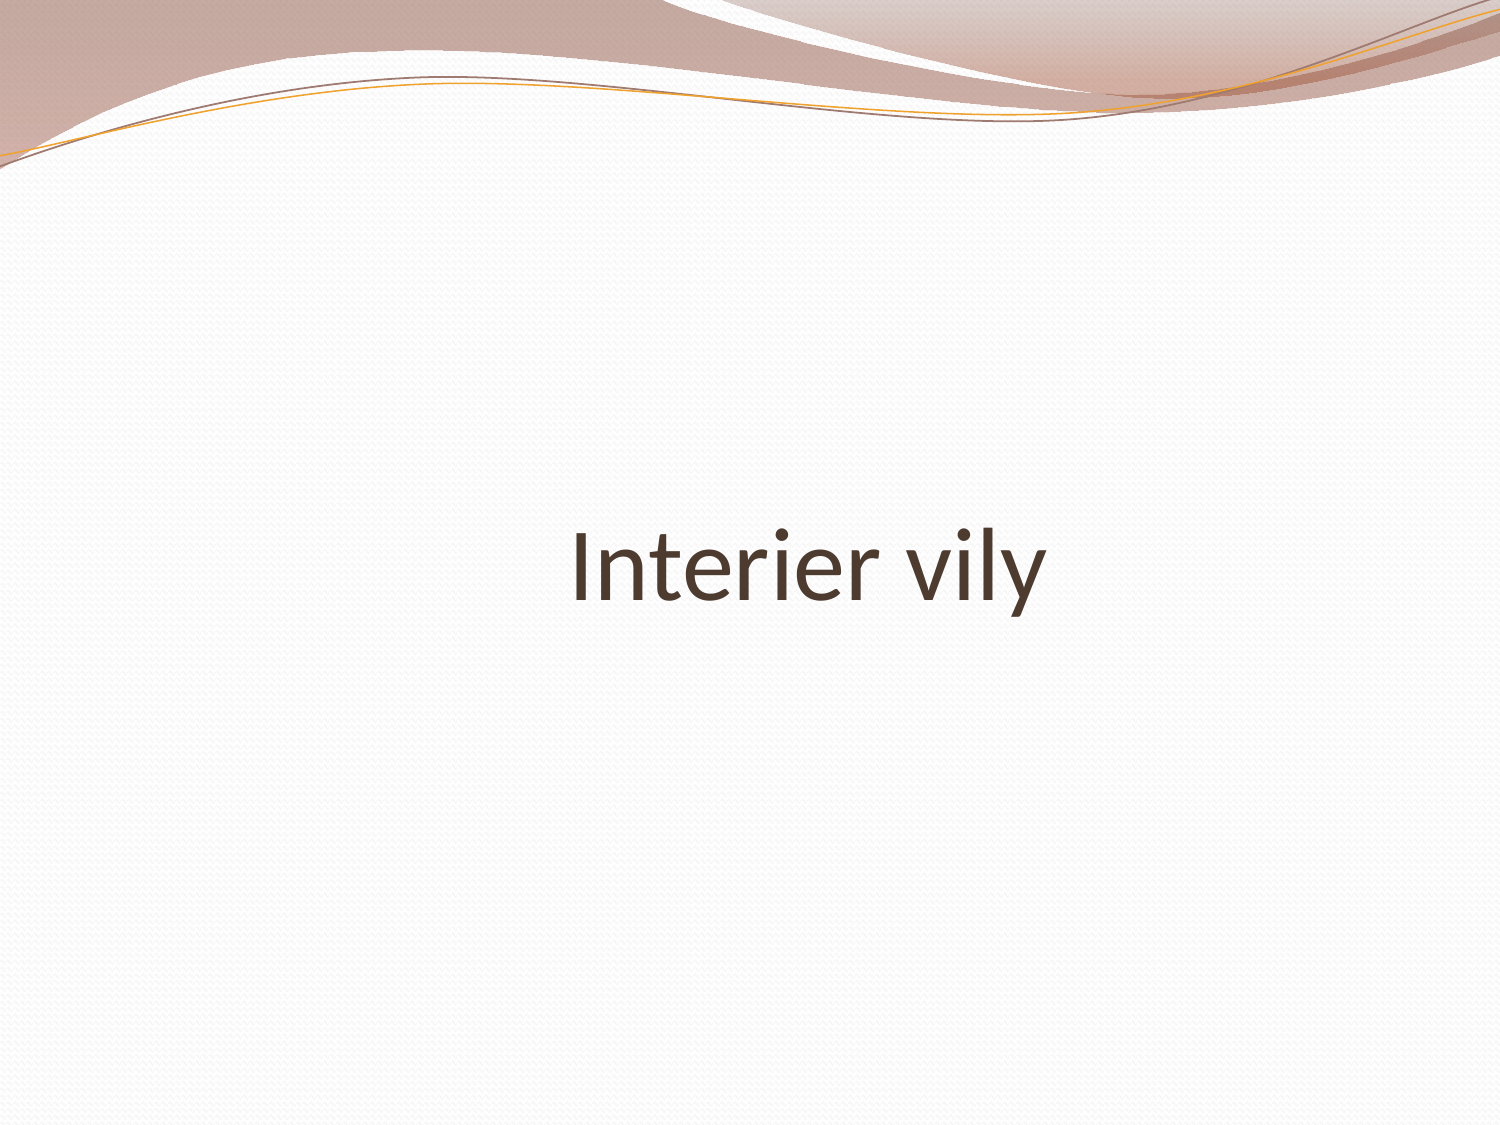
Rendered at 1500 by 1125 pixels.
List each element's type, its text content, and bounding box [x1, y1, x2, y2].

title Interier vily [74, 115, 1426, 622]
